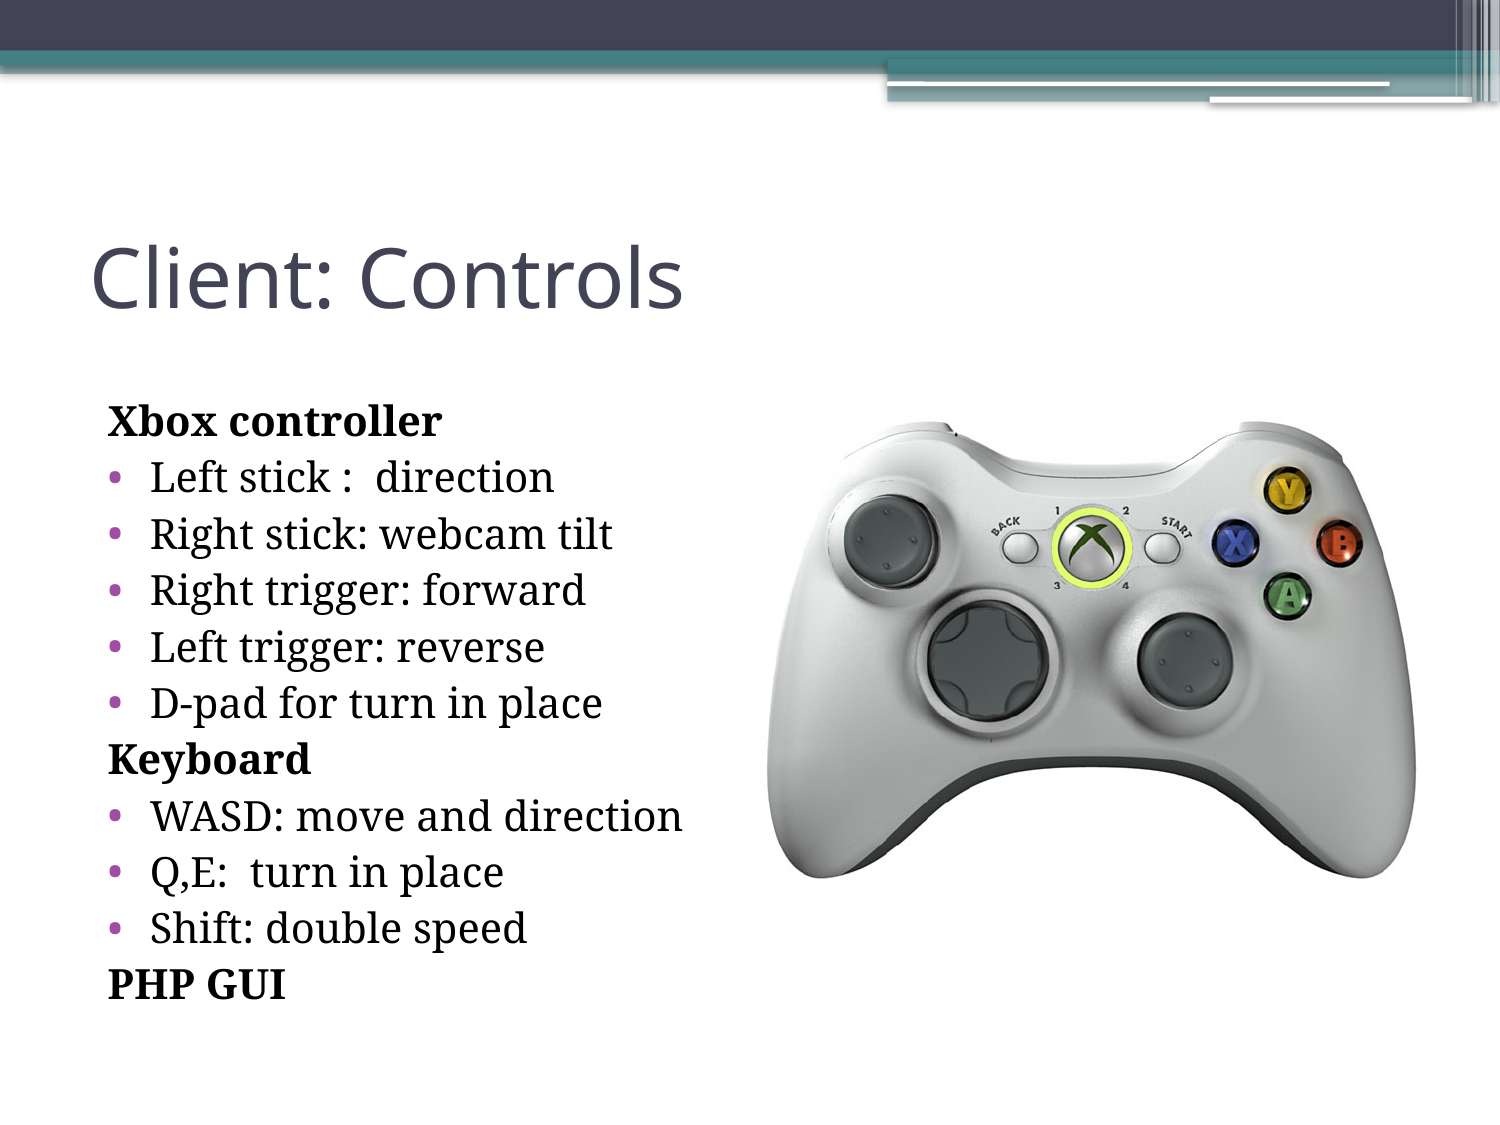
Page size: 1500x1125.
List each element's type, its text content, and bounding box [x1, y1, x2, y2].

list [762, 416, 1426, 888]
list Xbox controller Left stick : direction Right stick: webcam tilt Right trigger: forward Left trigger: reverse D-pad for turn in place Keyboard WASD: move and direction Q,E: turn in place Shift: double speed PHP GUI [75, 387, 763, 1025]
title Client: Controls [75, 187, 1425, 363]
